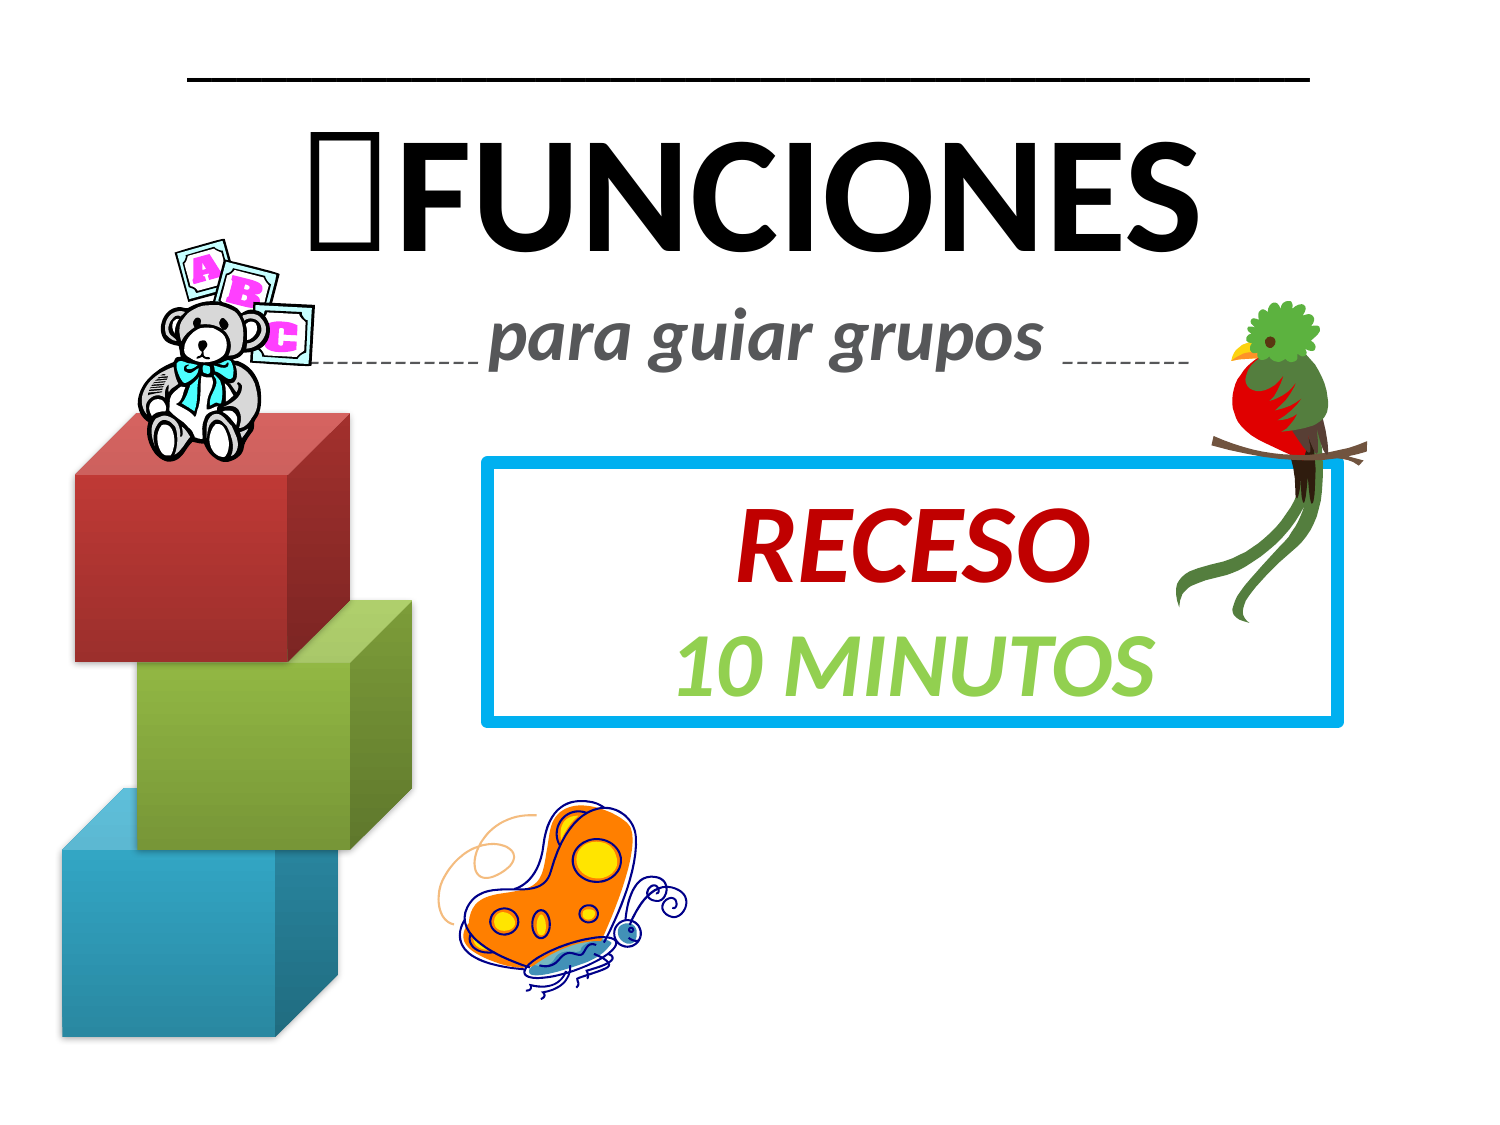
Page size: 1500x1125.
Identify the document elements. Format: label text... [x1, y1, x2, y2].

picture [1174, 299, 1369, 625]
text_box [62, 787, 338, 1038]
text_box [75, 412, 351, 663]
text_box _____________________________________________ FUNCIONES ____________ para guiar grupos _________ [172, 17, 1328, 383]
text_box RECESO 10 MINUTOS [487, 462, 1338, 723]
picture [437, 799, 688, 1001]
text_box [137, 600, 413, 850]
picture [137, 237, 316, 464]
